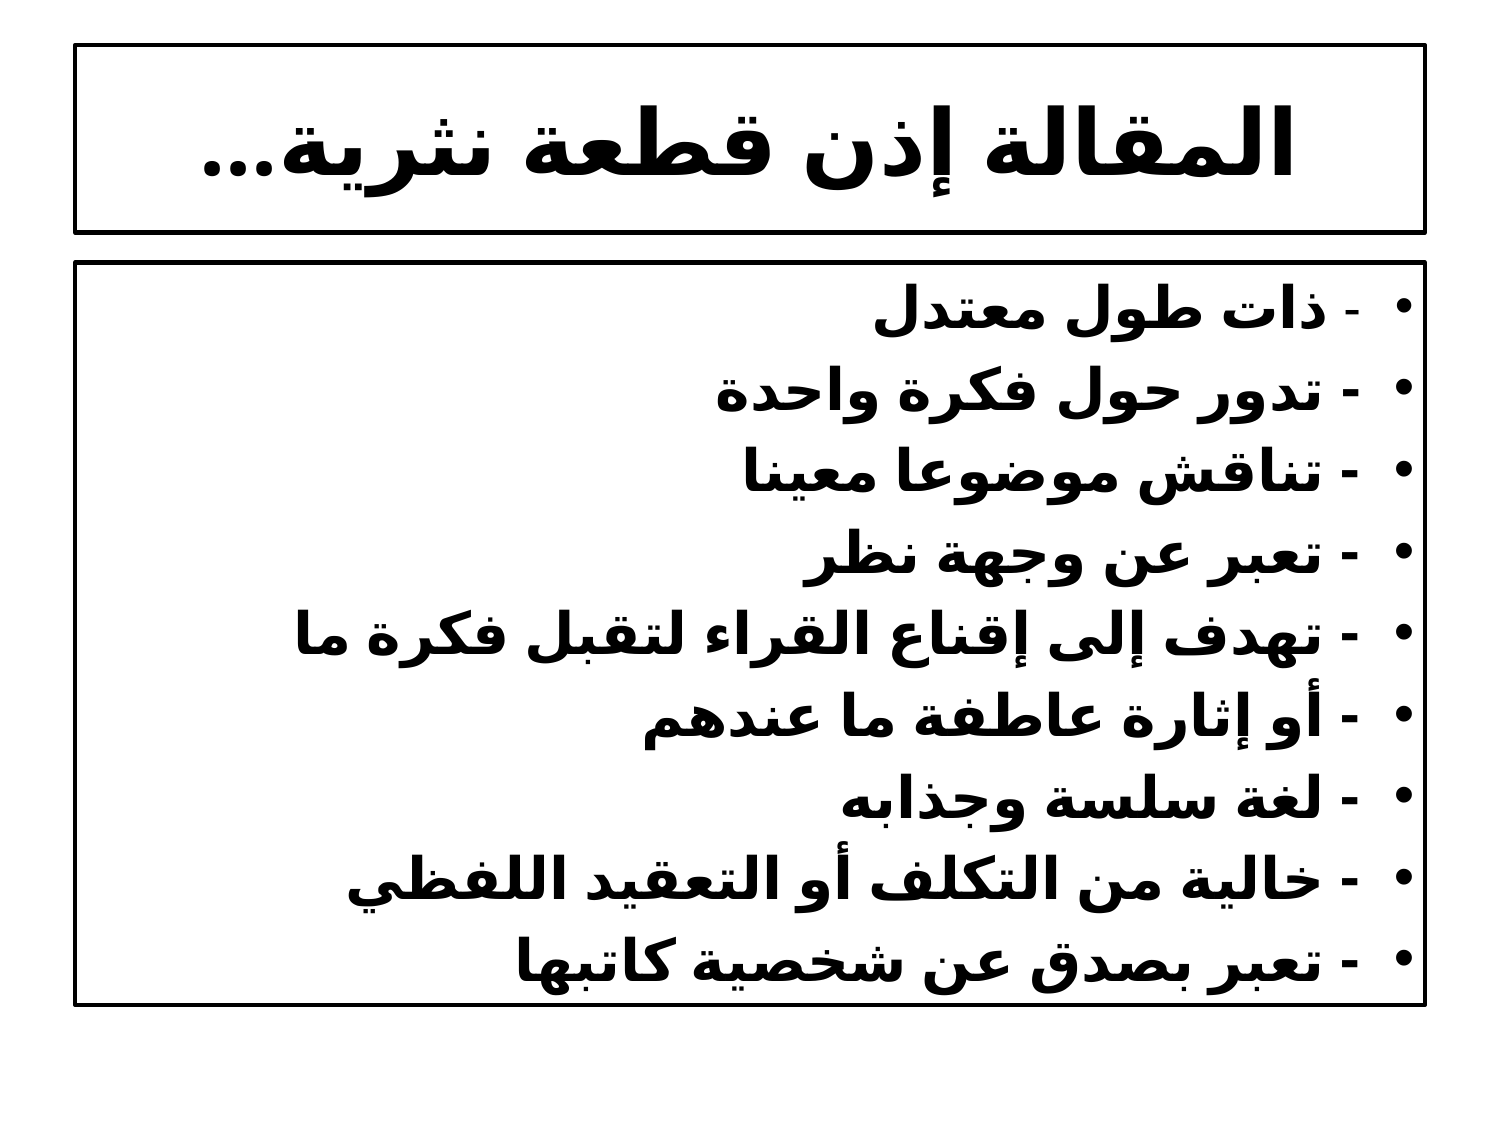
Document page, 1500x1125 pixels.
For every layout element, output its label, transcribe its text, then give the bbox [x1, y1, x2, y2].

title المقالة إذن قطعة نثرية... [73, 43, 1427, 235]
list - ذات طول معتدل - تدور حول فكرة واحدة - تناقش موضوعا معينا - تعبر عن وجهة نظر - تهدف إلى إقناع القراء لتقبل فكرة ما - أو إثارة عاطفة ما عندهم - لغة سلسة وجذابه - خالية من التكلف أو التعقيد اللفظي - تعبر بصدق عن شخصية كاتبها [73, 260, 1427, 1007]
